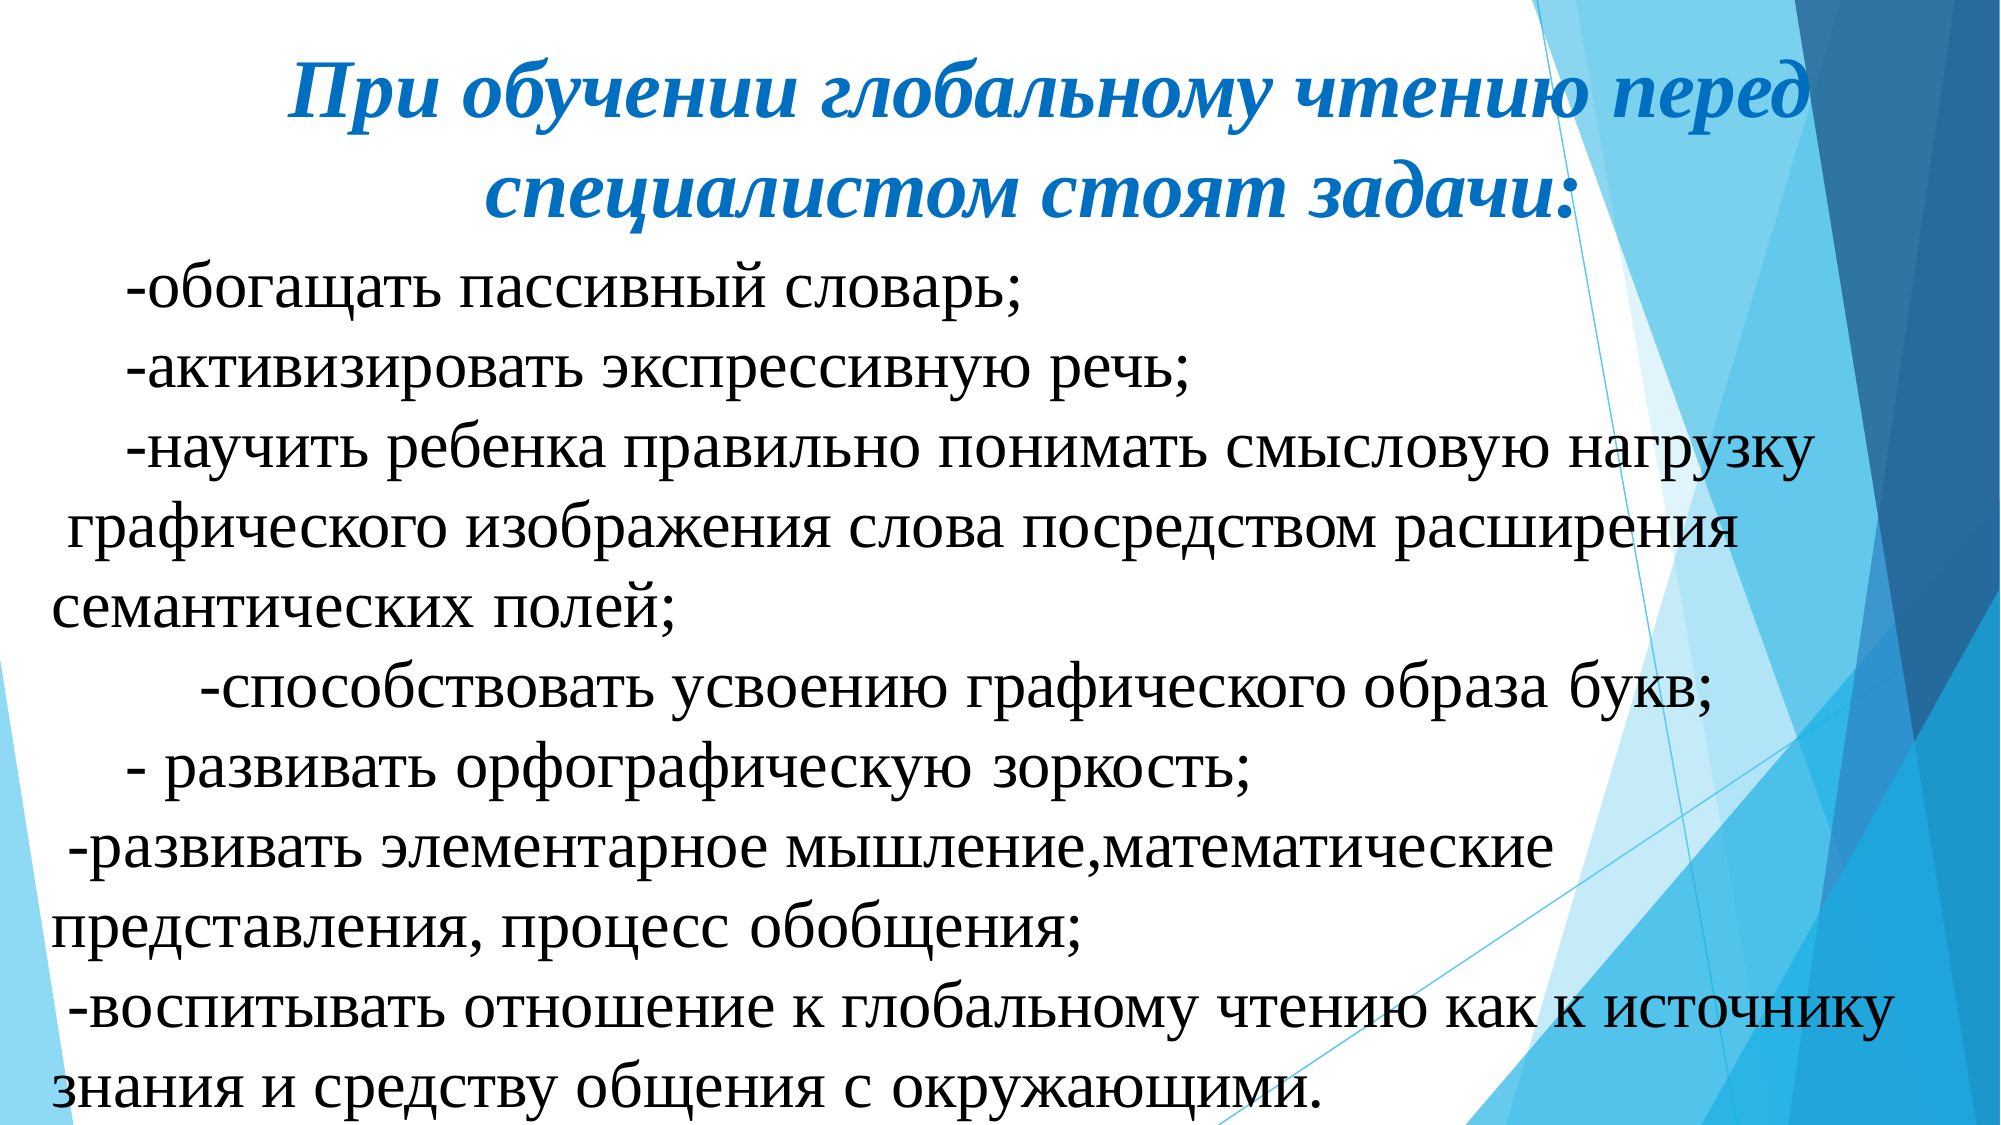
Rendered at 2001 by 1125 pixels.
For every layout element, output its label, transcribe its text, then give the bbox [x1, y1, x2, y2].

text_box -обогащать пассивный словарь; -активизировать экспрессивную речь; -научить ребенка правильно понимать смысловую нагрузку графического изображения слова посредством расширения семантических полей; -способствовать усвоению графического образа букв; - развивать орфографическую зоркость; -развивать элементарное мышление,математические представления, процесс обобщения; -воспитывать отношение к глобальному чтению как к источнику знания и средству общения с окружающими. [49, 238, 1955, 1121]
title При обучении глобальному чтению перед специалистом стоят задачи: [176, 32, 1824, 235]
